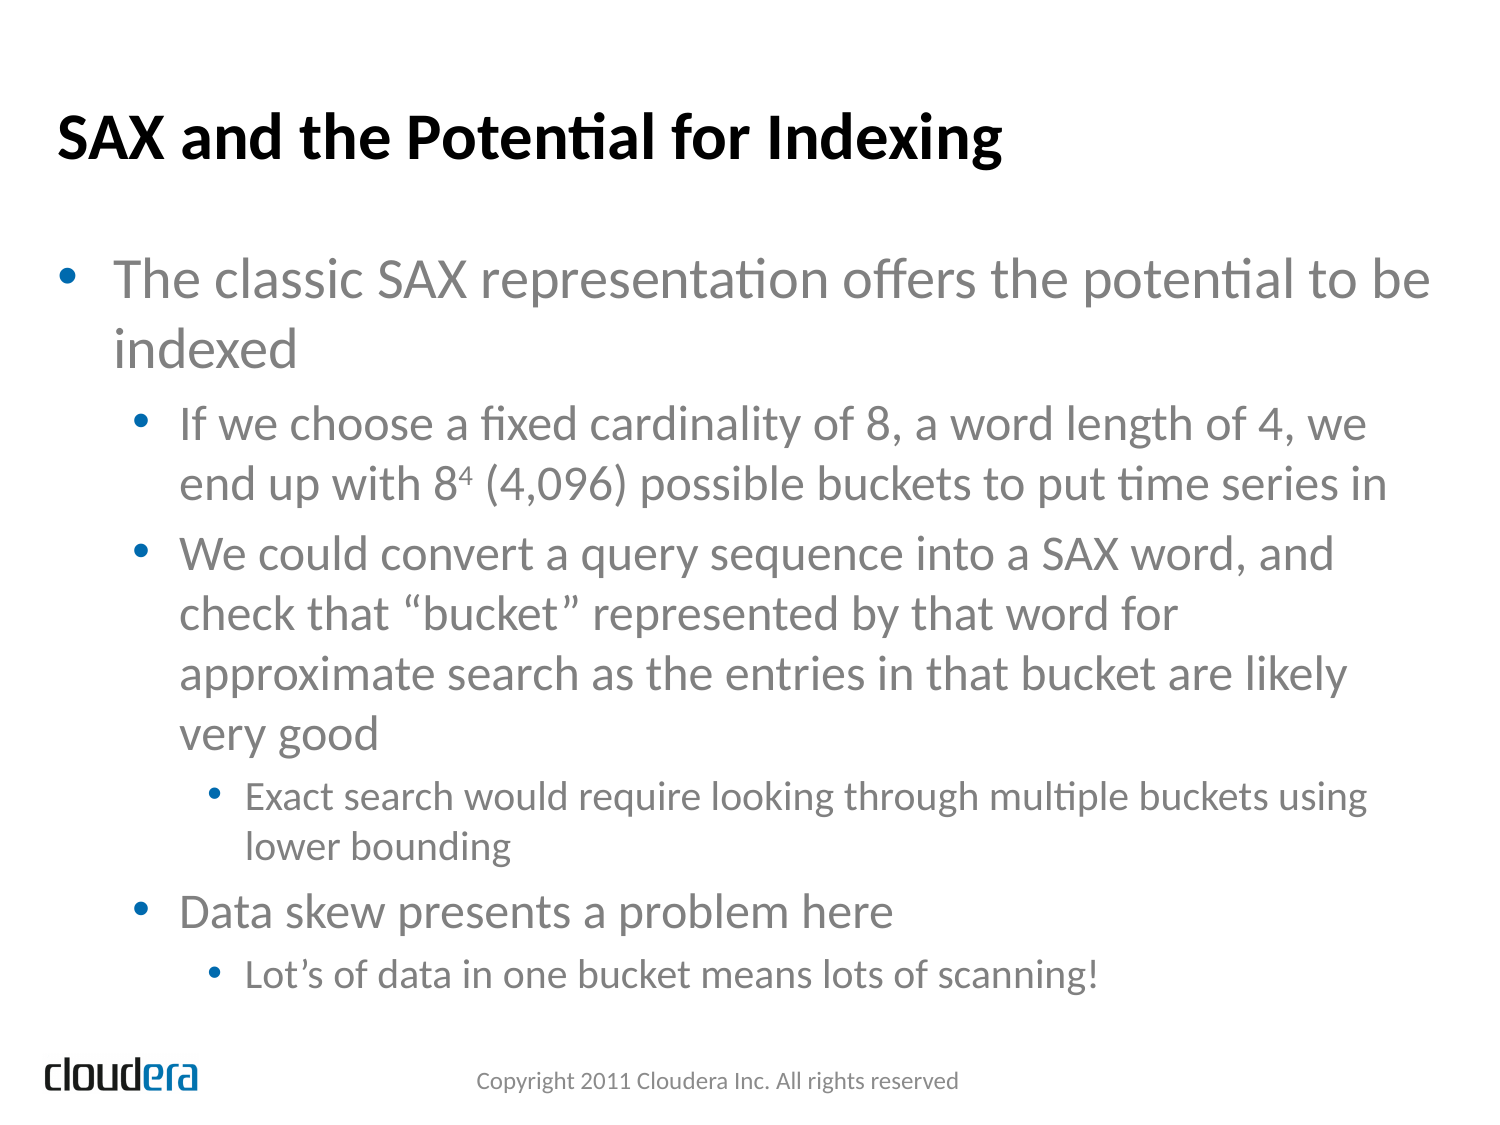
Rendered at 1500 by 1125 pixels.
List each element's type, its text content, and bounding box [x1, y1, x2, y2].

picture [42, 1053, 199, 1094]
title SAX and the Potential for Indexing [42, 35, 1461, 232]
list The classic SAX representation offers the potential to be indexed If we choose a fixed cardinality of 8, a word length of 4, we end up with 84 (4,096) possible buckets to put time series in We could convert a query sequence into a SAX word, and check that “bucket” represented by that word for approximate search as the entries in that bucket are likely very good Exact search would require looking through multiple buckets using lower bounding Data skew presents a problem here Lot’s of data in one bucket means lots of scanning! [42, 232, 1461, 1043]
footer Copyright 2011 Cloudera Inc. All rights reserved [375, 1063, 1063, 1096]
